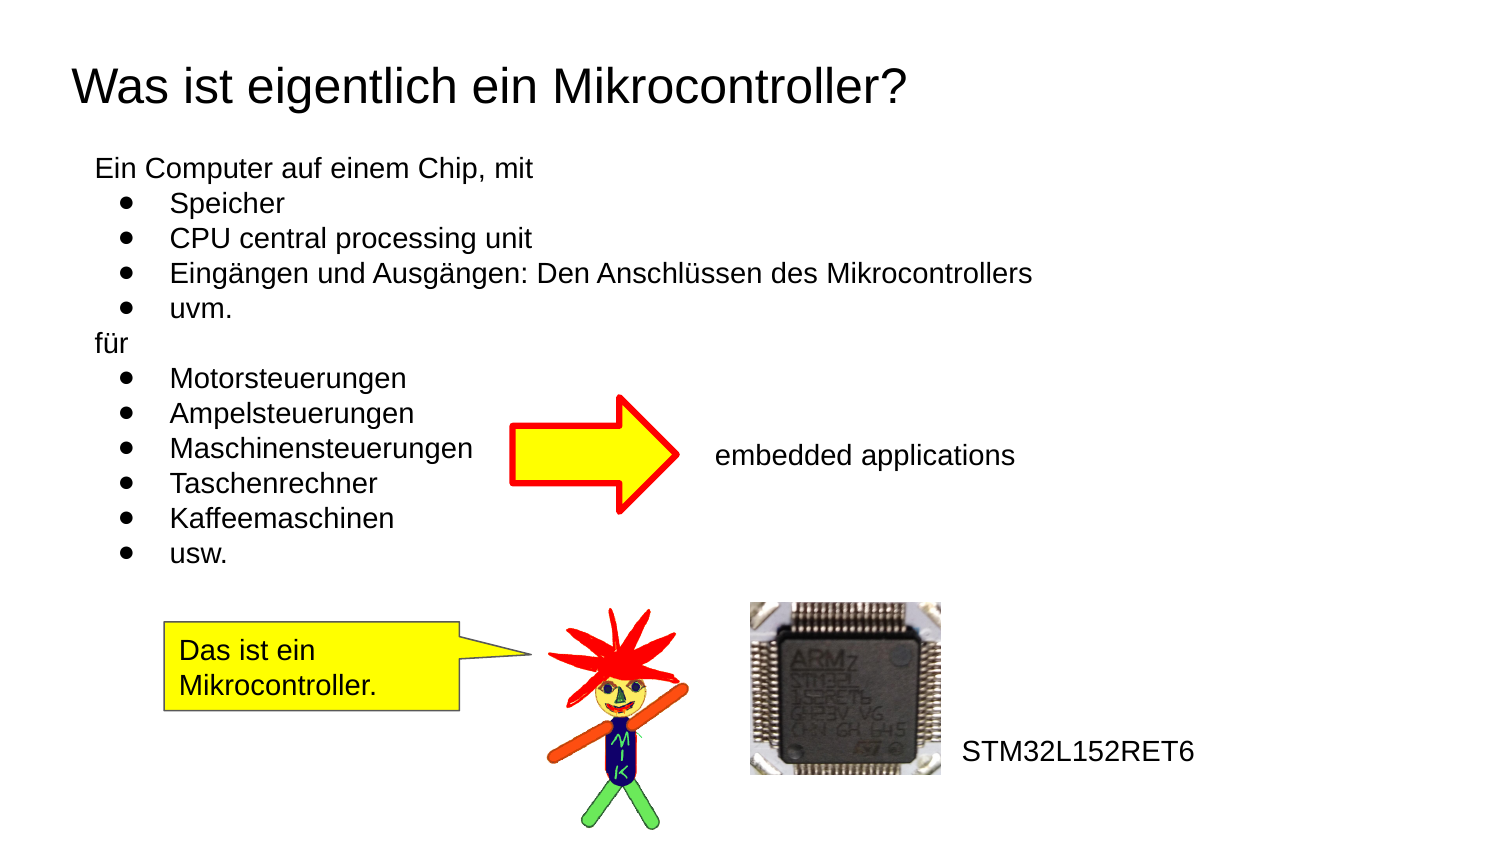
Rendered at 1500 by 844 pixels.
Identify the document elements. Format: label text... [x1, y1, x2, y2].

text_box Ein Computer auf einem Chip, mit Speicher CPU central processing unit Eingängen und Ausgängen: Den Anschlüssen des Mikrocontrollers uvm. für Motorsteuerungen Ampelsteuerungen Maschinensteuerungen Taschenrechner Kaffeemaschinen usw. [79, 134, 1454, 572]
picture [749, 602, 941, 775]
text_box STM32L152RET6 [946, 716, 1229, 775]
picture [532, 601, 698, 835]
text_box embedded applications [699, 421, 1105, 479]
text_box Das ist ein Mikrocontroller. [164, 621, 527, 711]
text_box [512, 397, 677, 512]
title Was ist eigentlich ein Mikrocontroller? [56, 45, 1454, 129]
